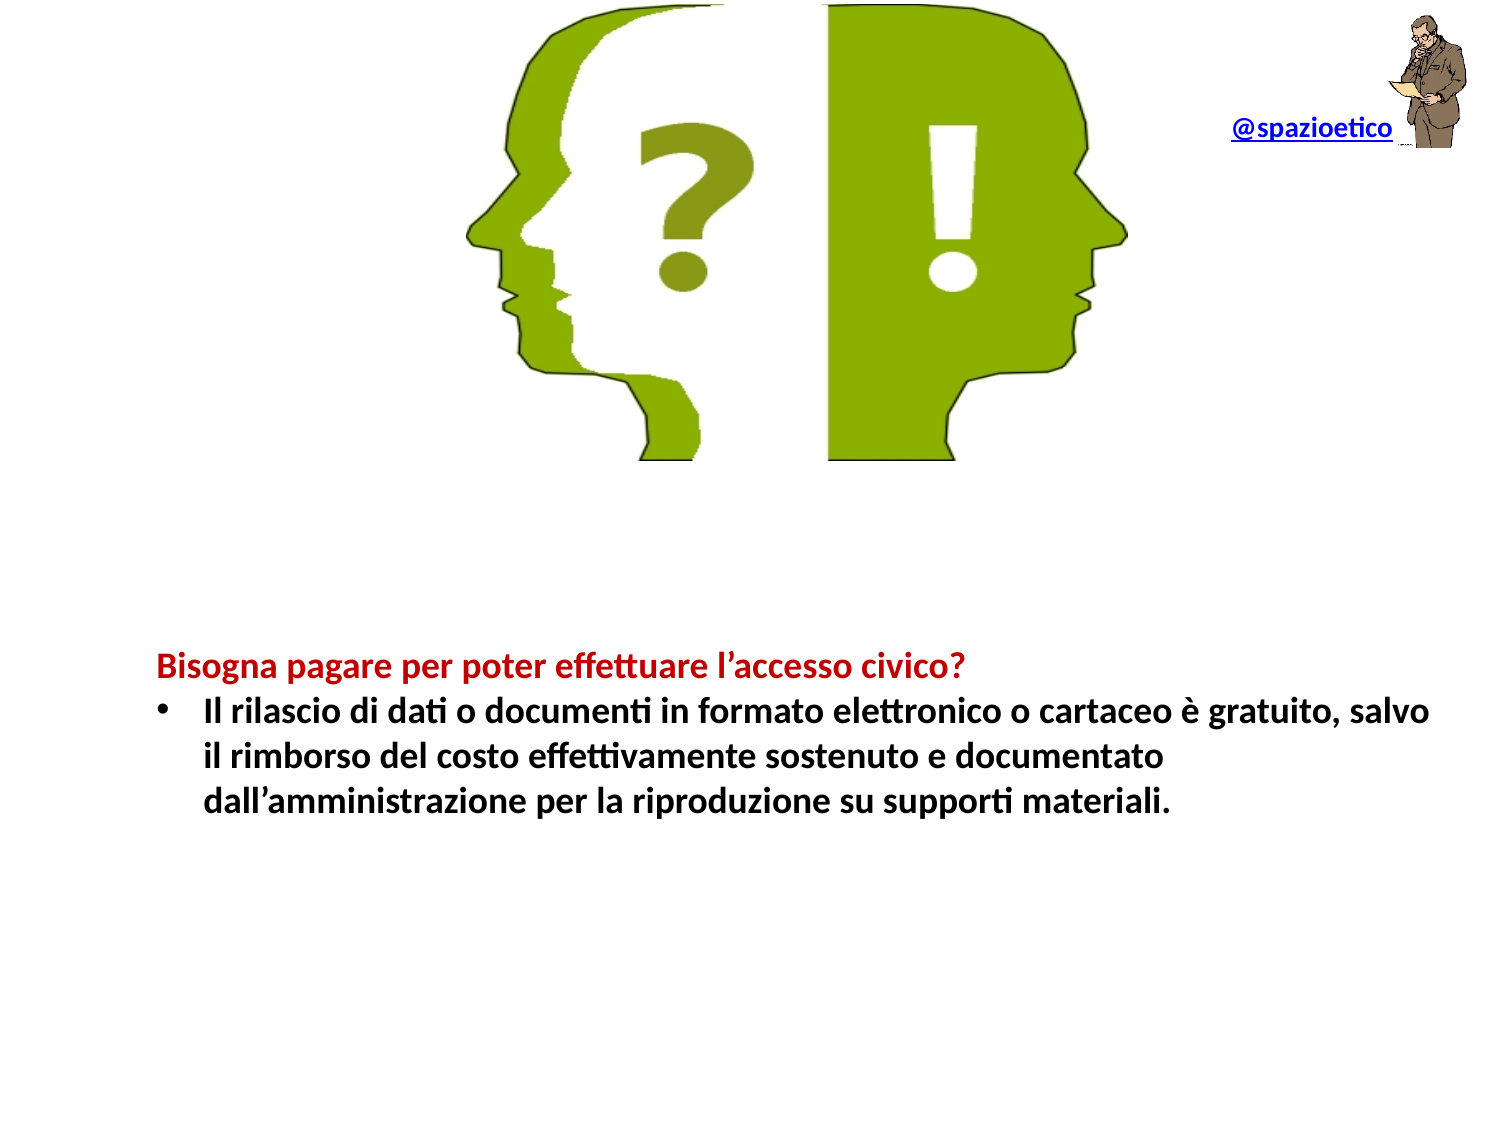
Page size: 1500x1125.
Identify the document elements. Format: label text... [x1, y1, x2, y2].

text_box Bisogna pagare per poter effettuare l’accesso civico? Il rilascio di dati o documenti in formato elettronico o cartaceo è gratuito, salvo il rimborso del costo effettivamente sostenuto e documentato dall’amministrazione per la riproduzione su supporti materiali. [141, 633, 1453, 829]
picture [466, 4, 1129, 462]
picture [1372, 7, 1488, 148]
